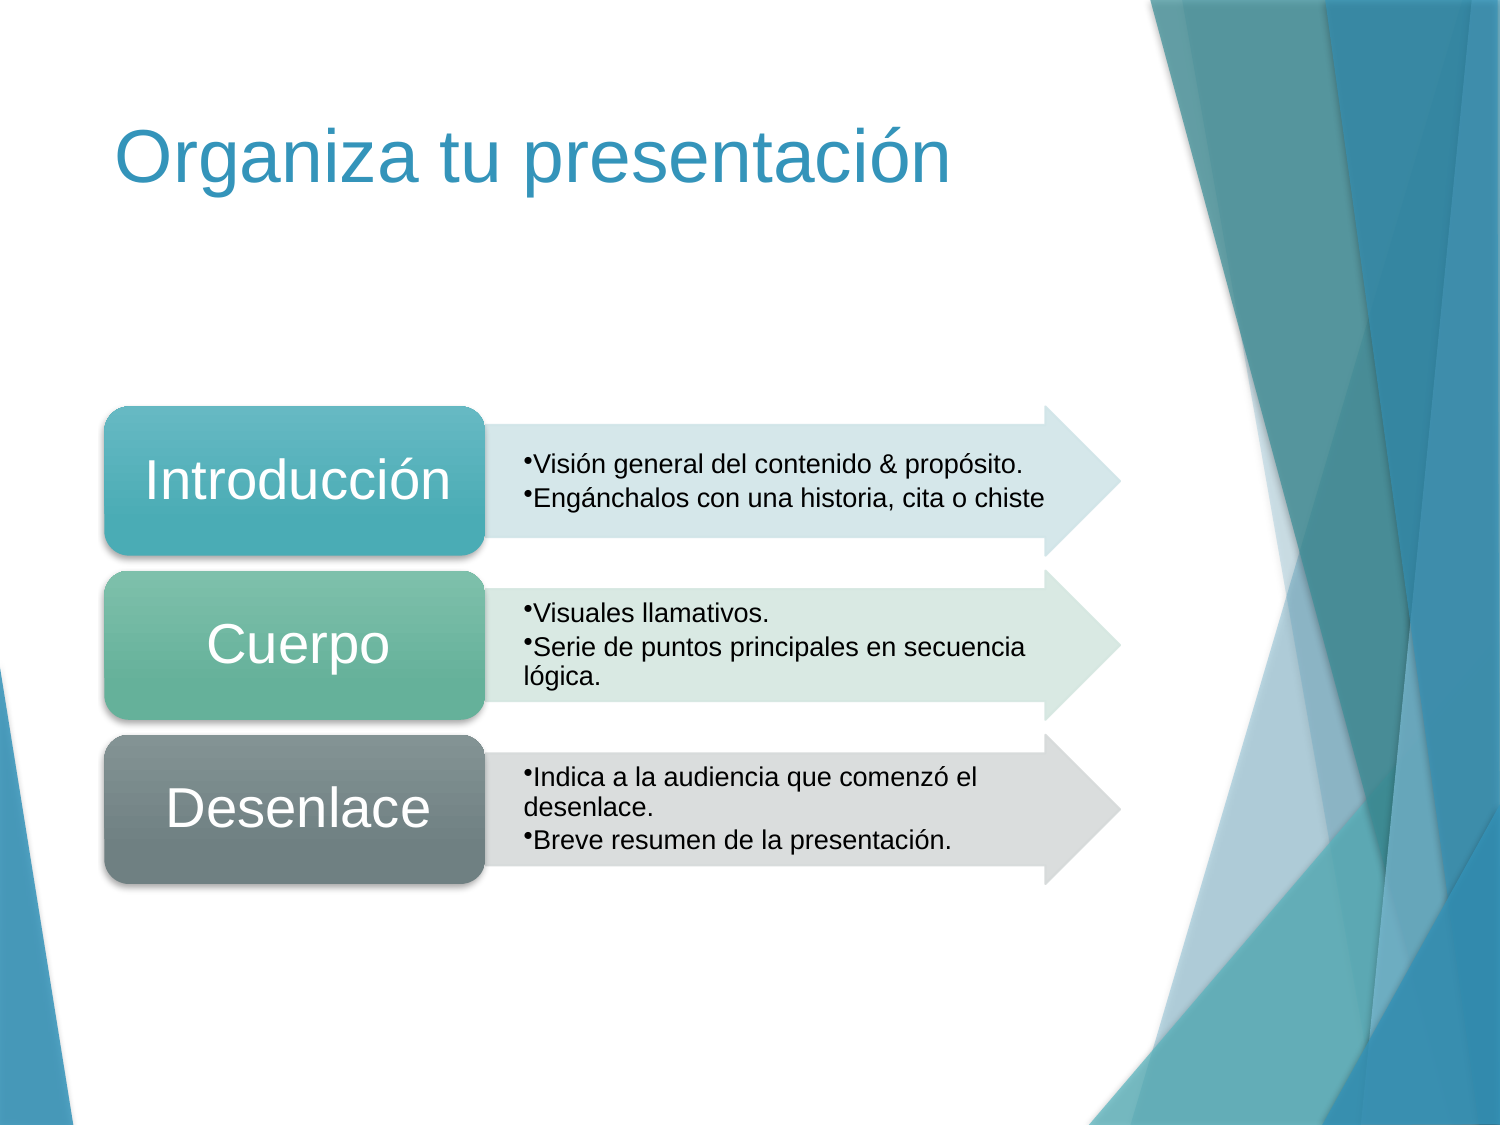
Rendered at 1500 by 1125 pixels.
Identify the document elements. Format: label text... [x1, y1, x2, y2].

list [82, 405, 1142, 885]
title Organiza tu presentación [99, 99, 1142, 317]
